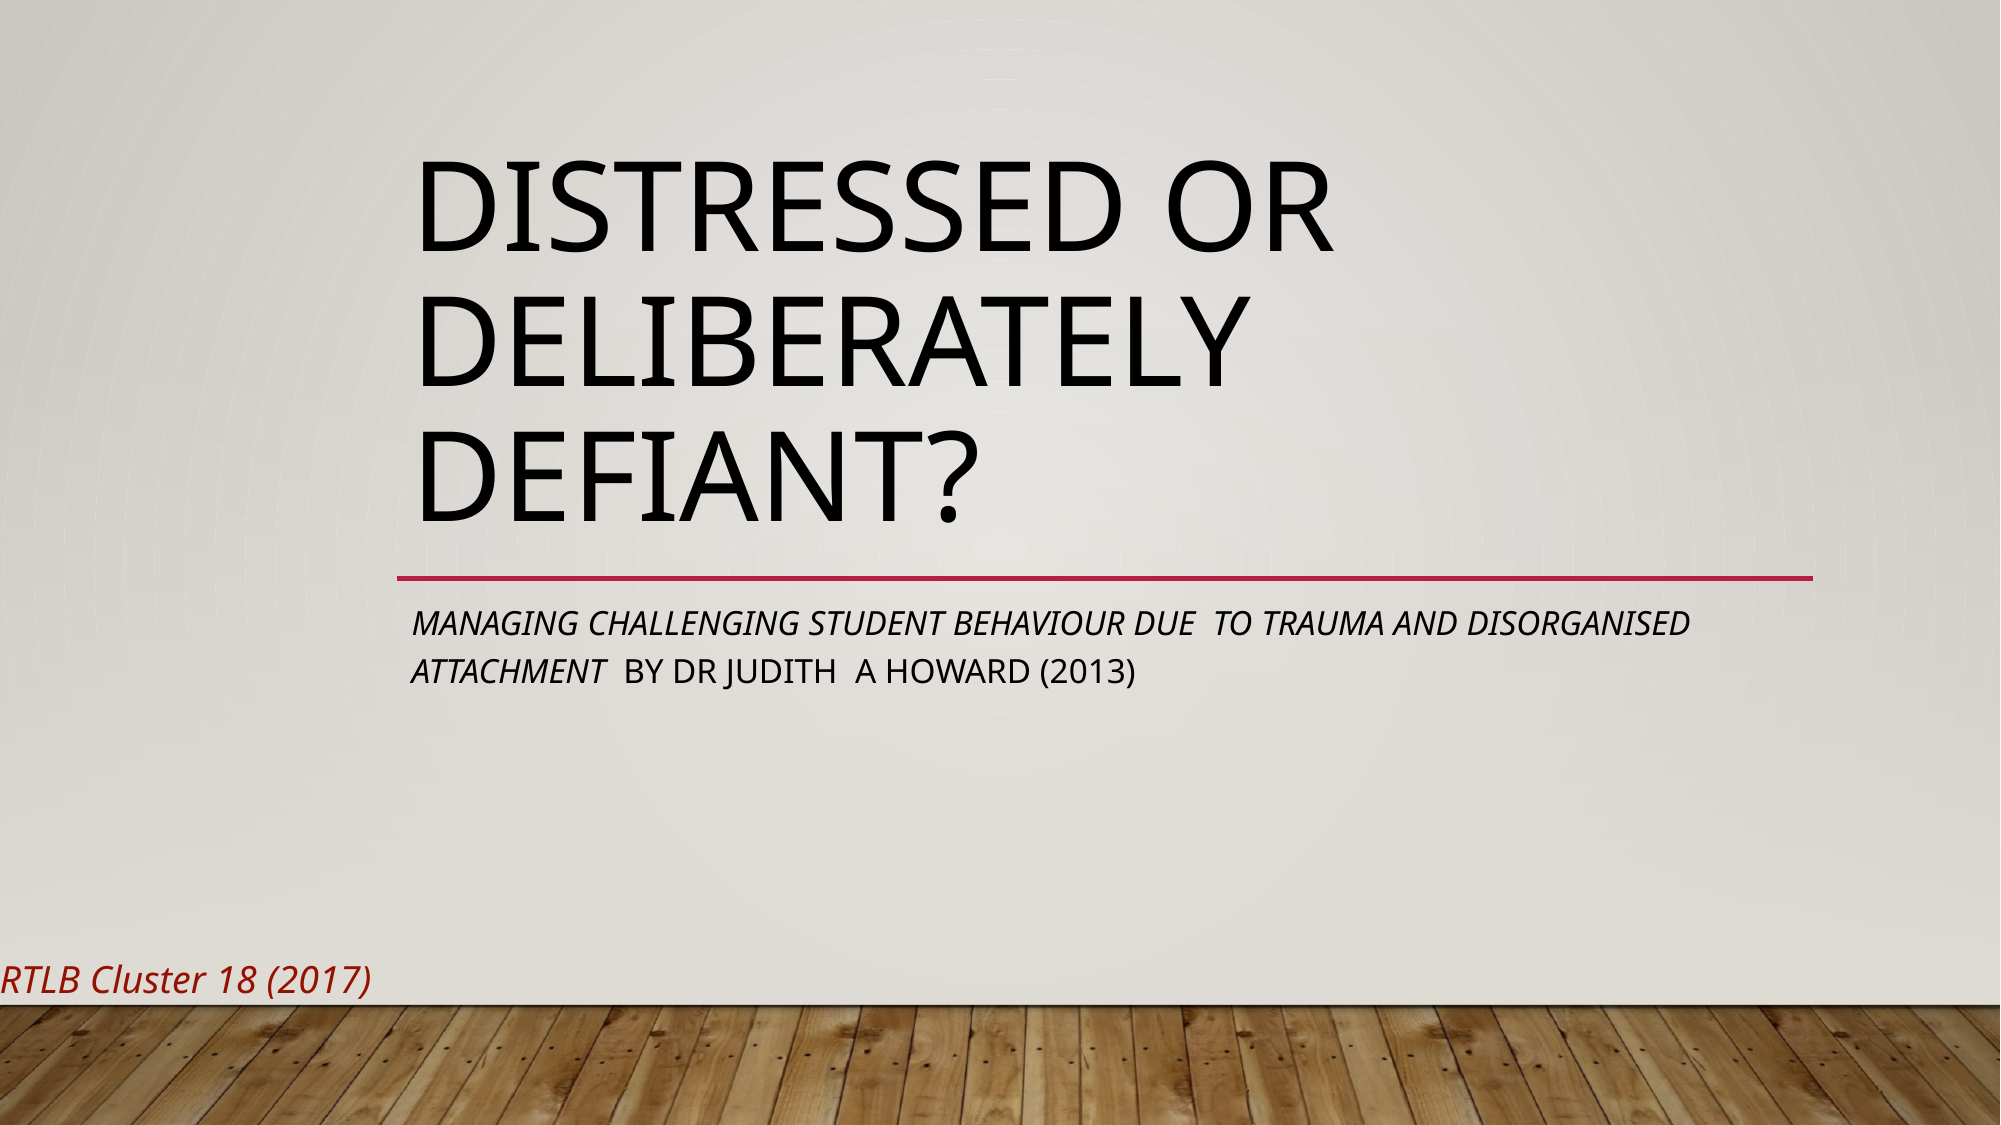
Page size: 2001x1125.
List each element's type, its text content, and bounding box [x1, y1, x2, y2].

subtitle Managing challenging student behaviour due to trauma and disorganised attachment by dr Judith a howard (2013) [396, 579, 1859, 740]
picture [0, 1005, 2000, 1125]
text_box RTLB Cluster 18 (2017) [0, 949, 387, 1009]
title Distressed or Deliberately defiant? [396, 131, 1814, 549]
